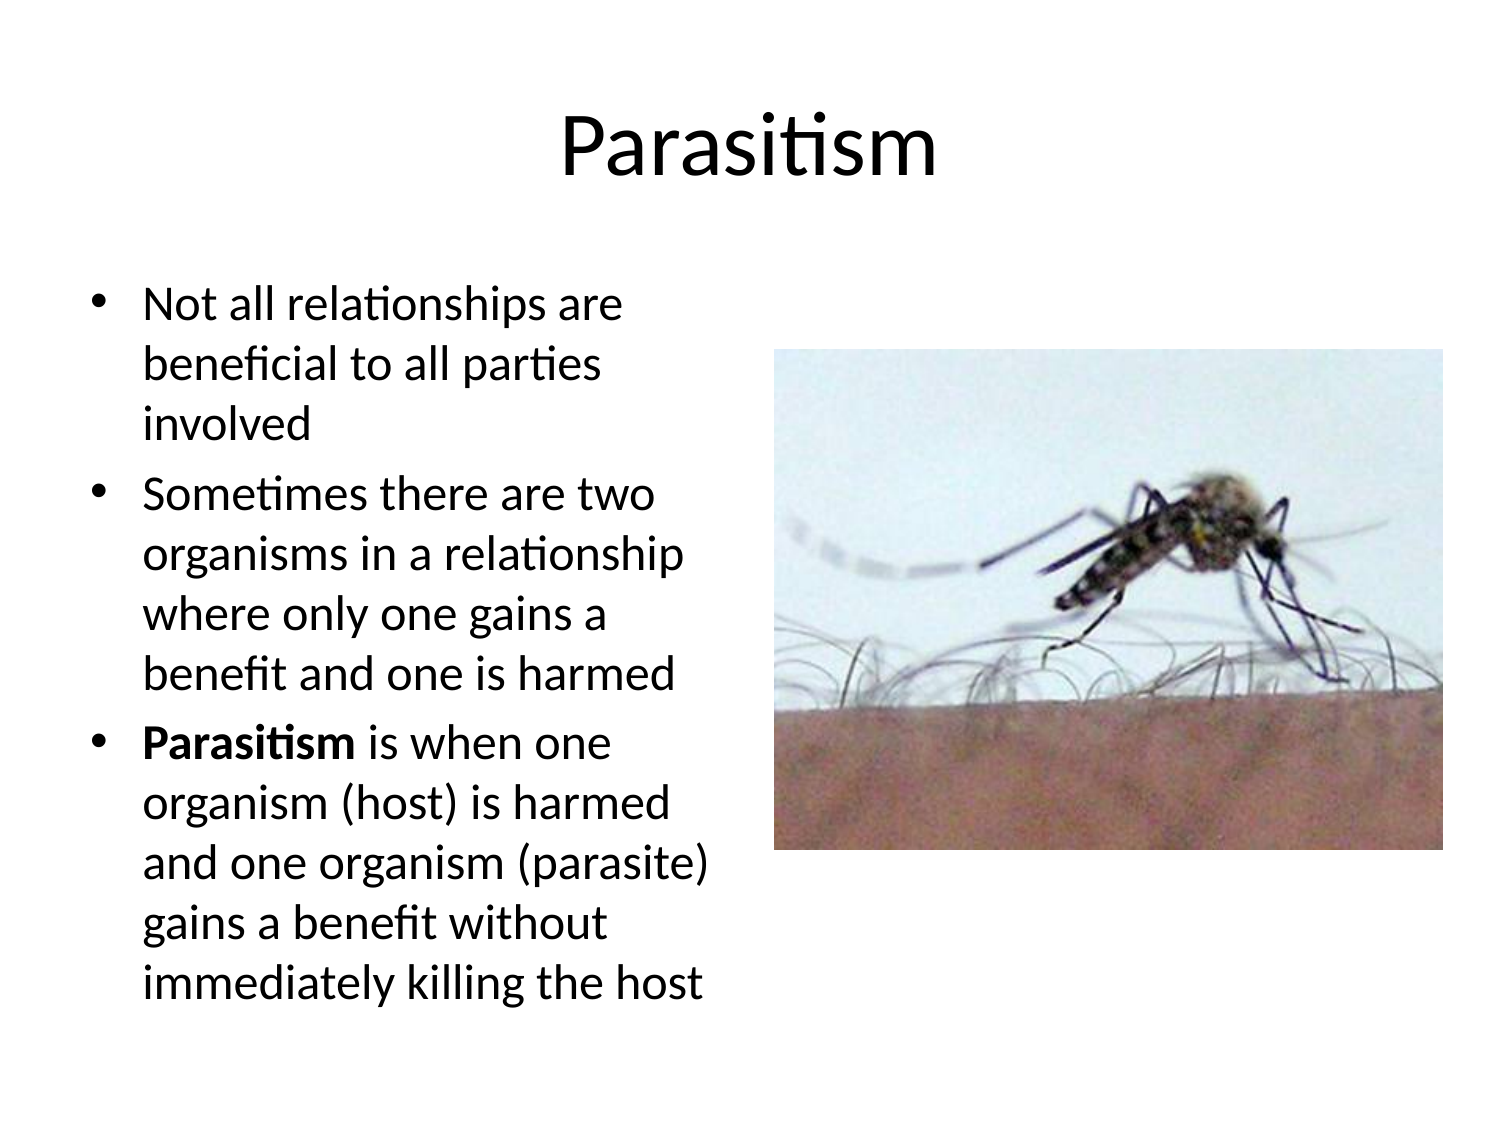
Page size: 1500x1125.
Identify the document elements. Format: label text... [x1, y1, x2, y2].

list Not all relationships are beneficial to all parties involved Sometimes there are two organisms in a relationship where only one gains a benefit and one is harmed Parasitism is when one organism (host) is harmed and one organism (parasite) gains a benefit without immediately killing the host [75, 262, 738, 1063]
picture [774, 349, 1443, 851]
title Parasitism [75, 45, 1425, 233]
